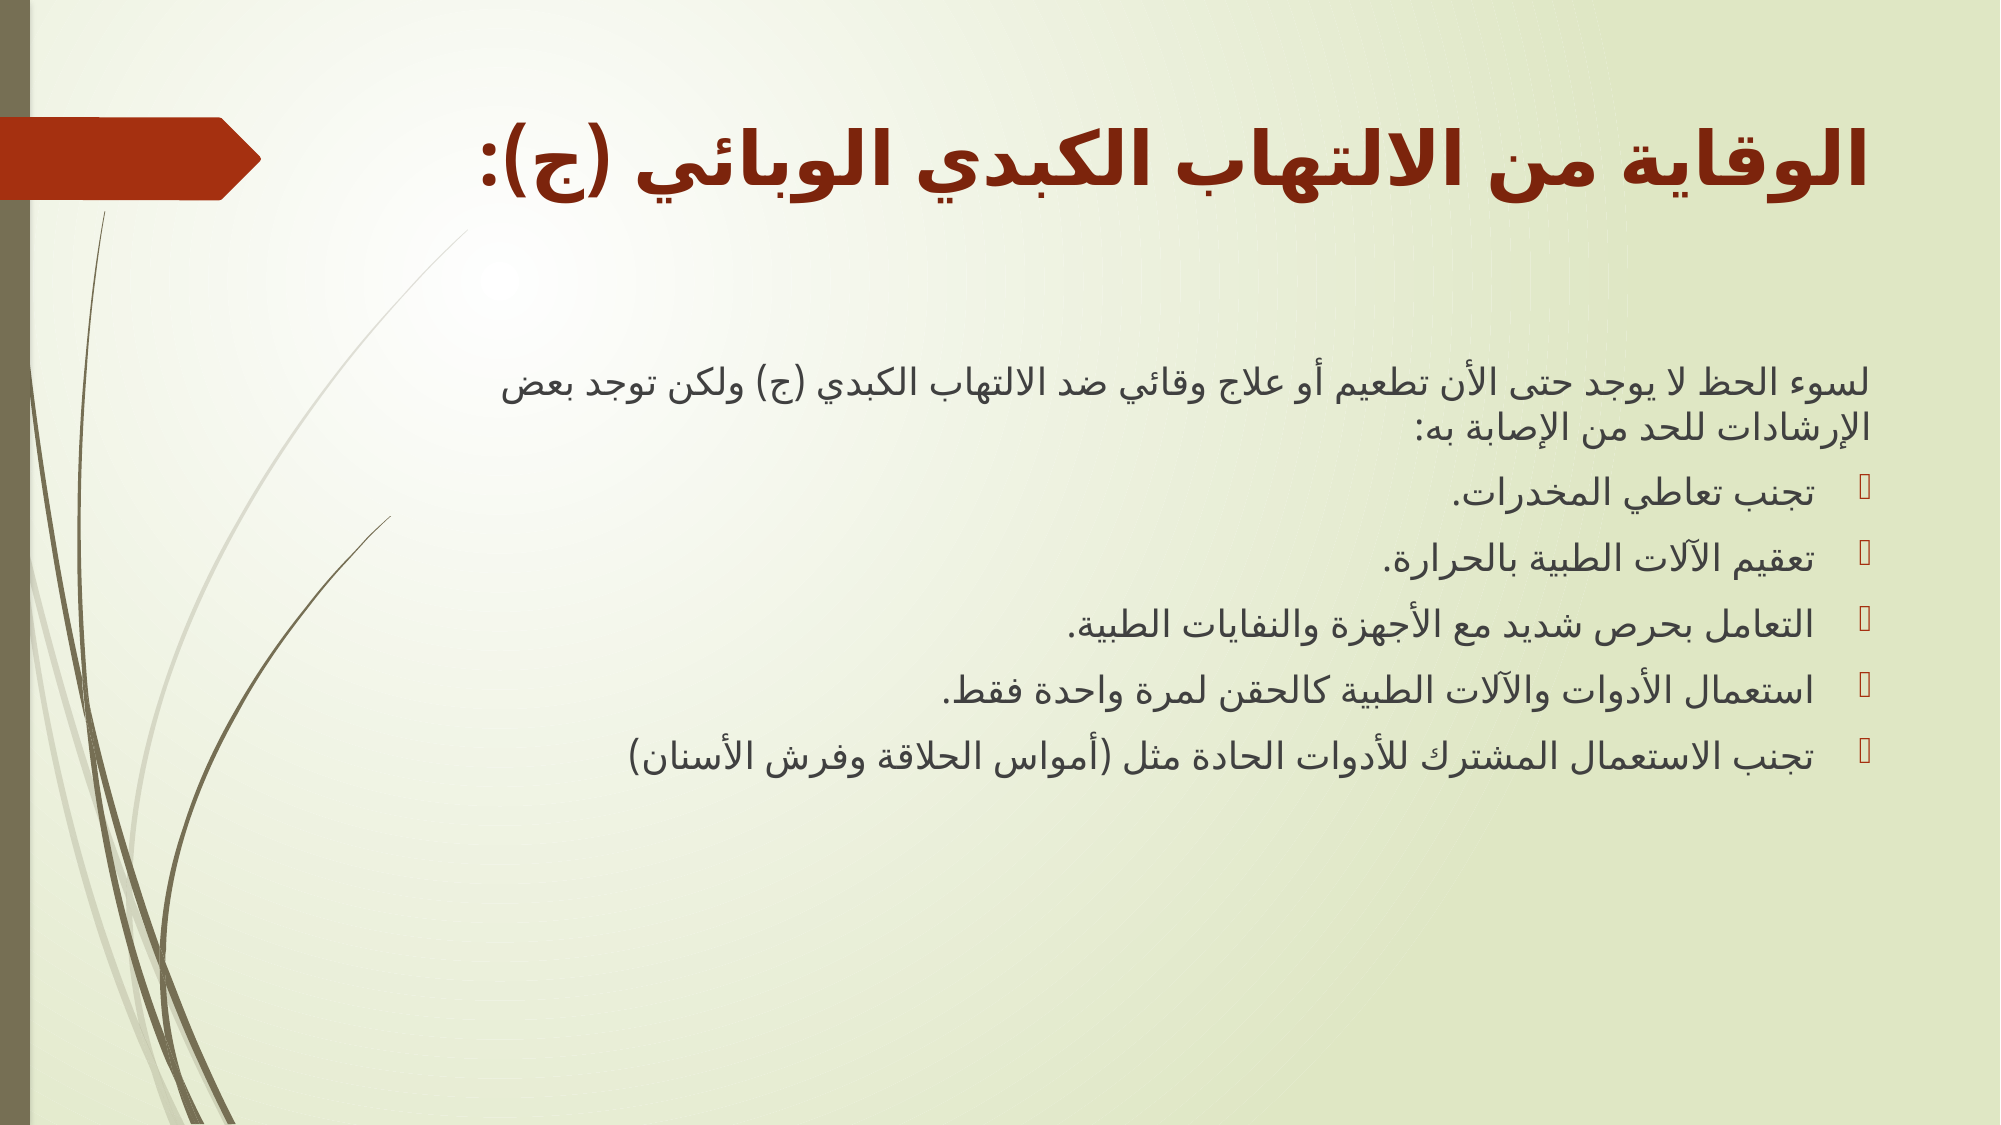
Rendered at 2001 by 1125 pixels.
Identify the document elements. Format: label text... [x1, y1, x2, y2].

title الوقاية من الالتهاب الكبدي الوبائي (ج): [425, 102, 1888, 313]
list لسوء الحظ لا يوجد حتى الأن تطعيم أو علاج وقائي ضد الالتهاب الكبدي (ج) ولكن توجد بعض الإرشادات للحد من الإصابة به: تجنب تعاطي المخدرات. تعقيم الآلات الطبية بالحرارة. التعامل بحرص شديد مع الأجهزة والنفايات الطبية. استعمال الأدوات والآلات الطبية كالحقن لمرة واحدة فقط. تجنب الاستعمال المشترك للأدوات الحادة مثل (أمواس الحلاقة وفرش الأسنان) [424, 350, 1888, 970]
